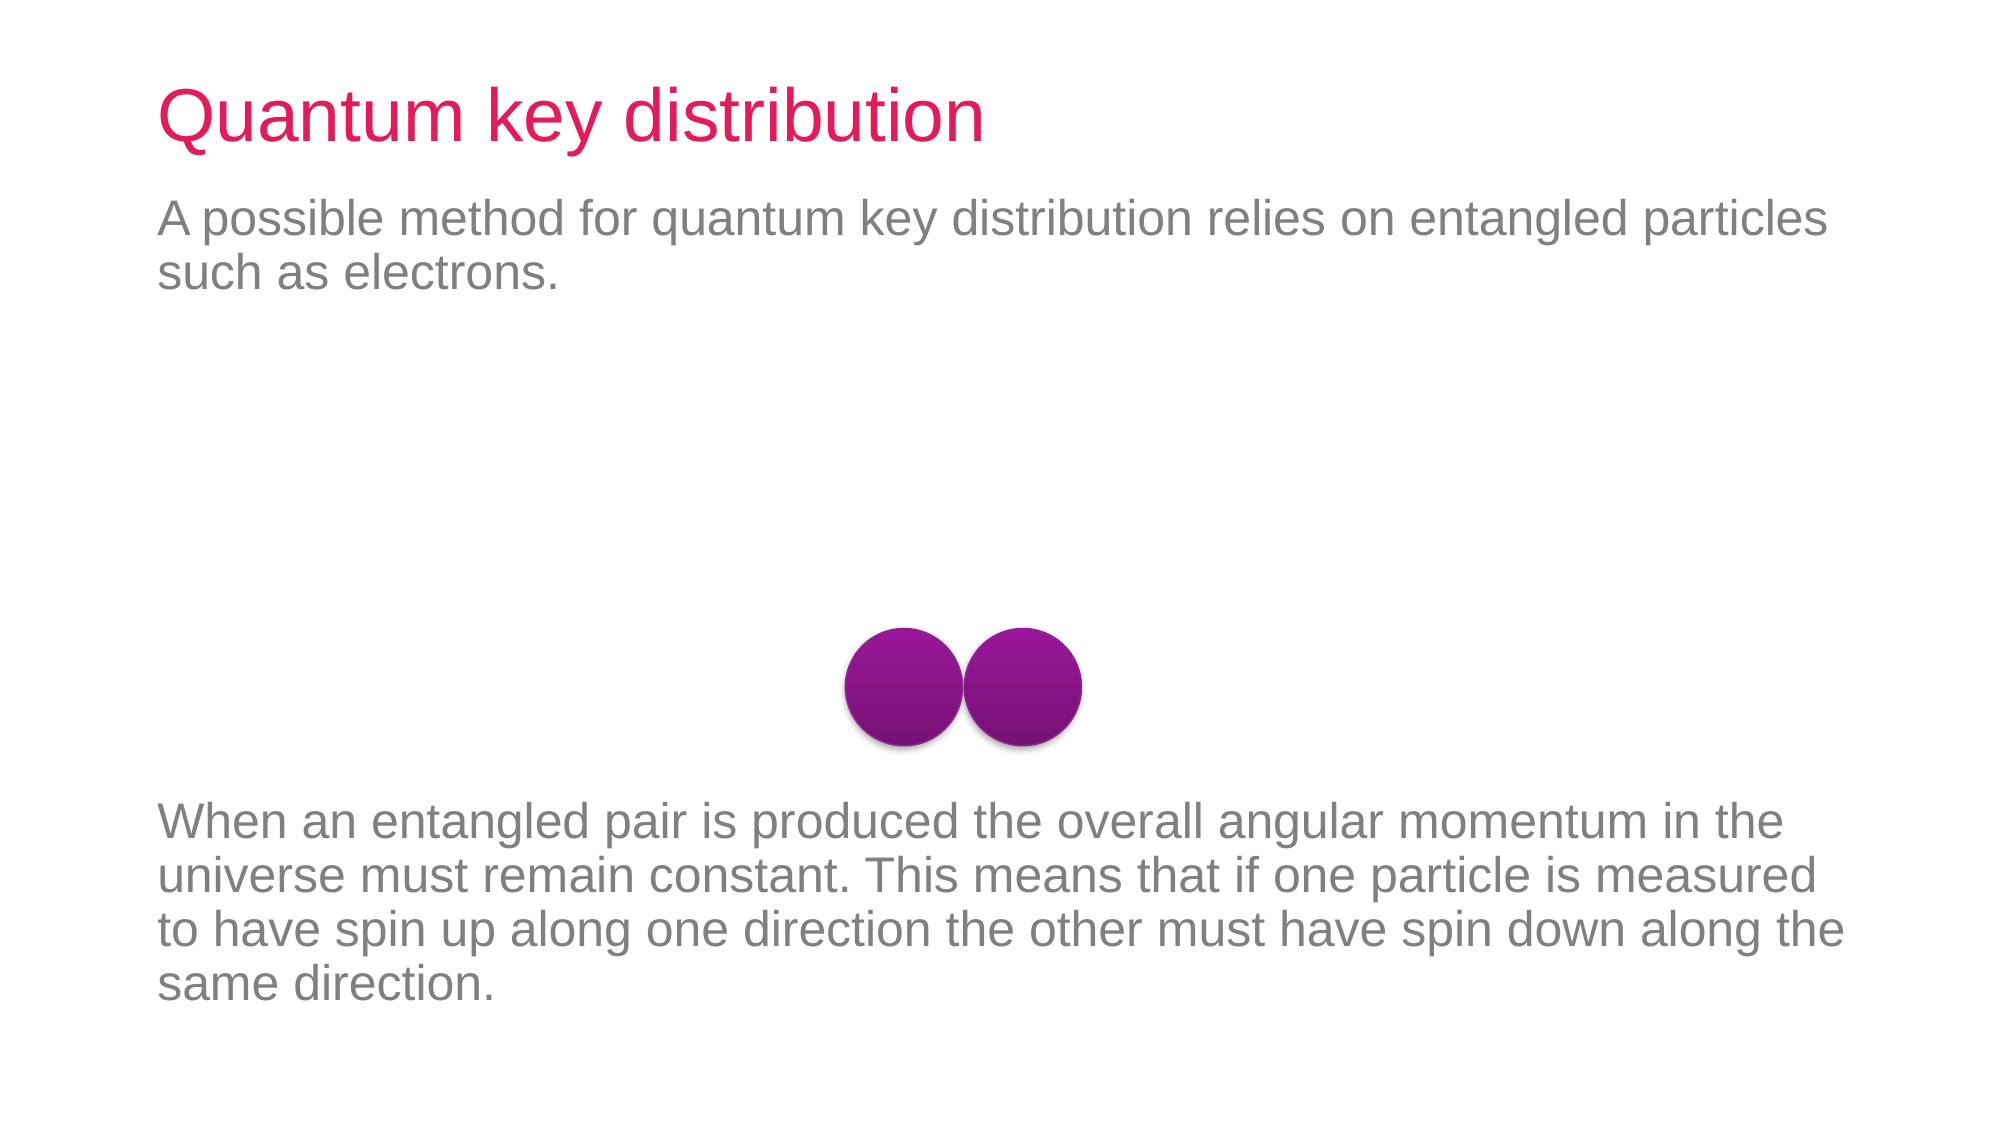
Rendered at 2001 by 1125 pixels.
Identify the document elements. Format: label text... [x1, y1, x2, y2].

text_box [964, 627, 1083, 747]
title Quantum key distribution [157, 66, 1872, 218]
list A possible method for quantum key distribution relies on entangled particles such as electrons. [157, 191, 1851, 558]
text_box When an entangled pair is produced the overall angular momentum in the universe must remain constant. This means that if one particle is measured to have spin up along one direction the other must have spin down along the same direction. [157, 793, 1851, 1031]
text_box [844, 627, 964, 747]
